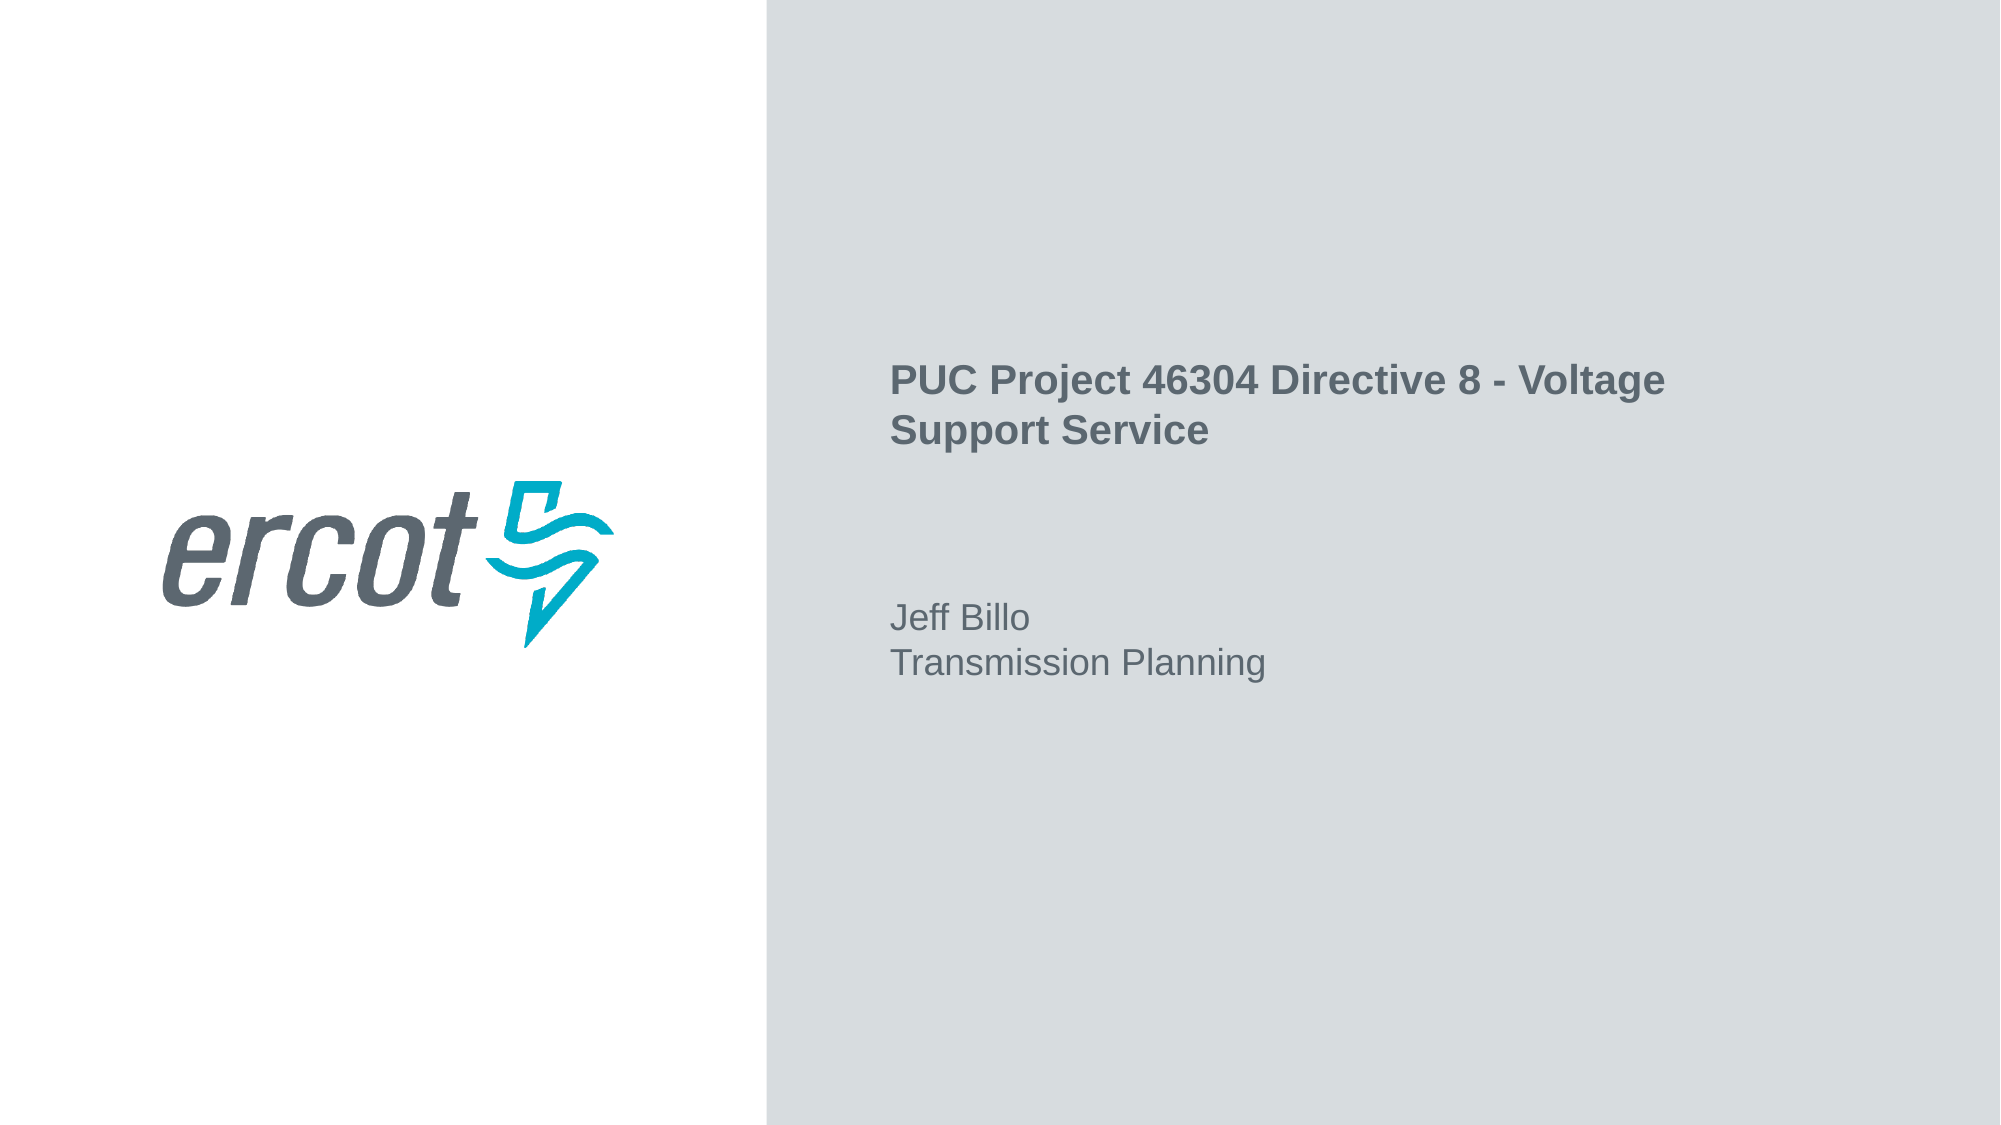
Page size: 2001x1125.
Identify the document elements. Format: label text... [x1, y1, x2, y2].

text_box PUC Project 46304 Directive 8 - Voltage Support Service Jeff Billo Transmission Planning [875, 345, 1802, 781]
picture [153, 471, 622, 654]
